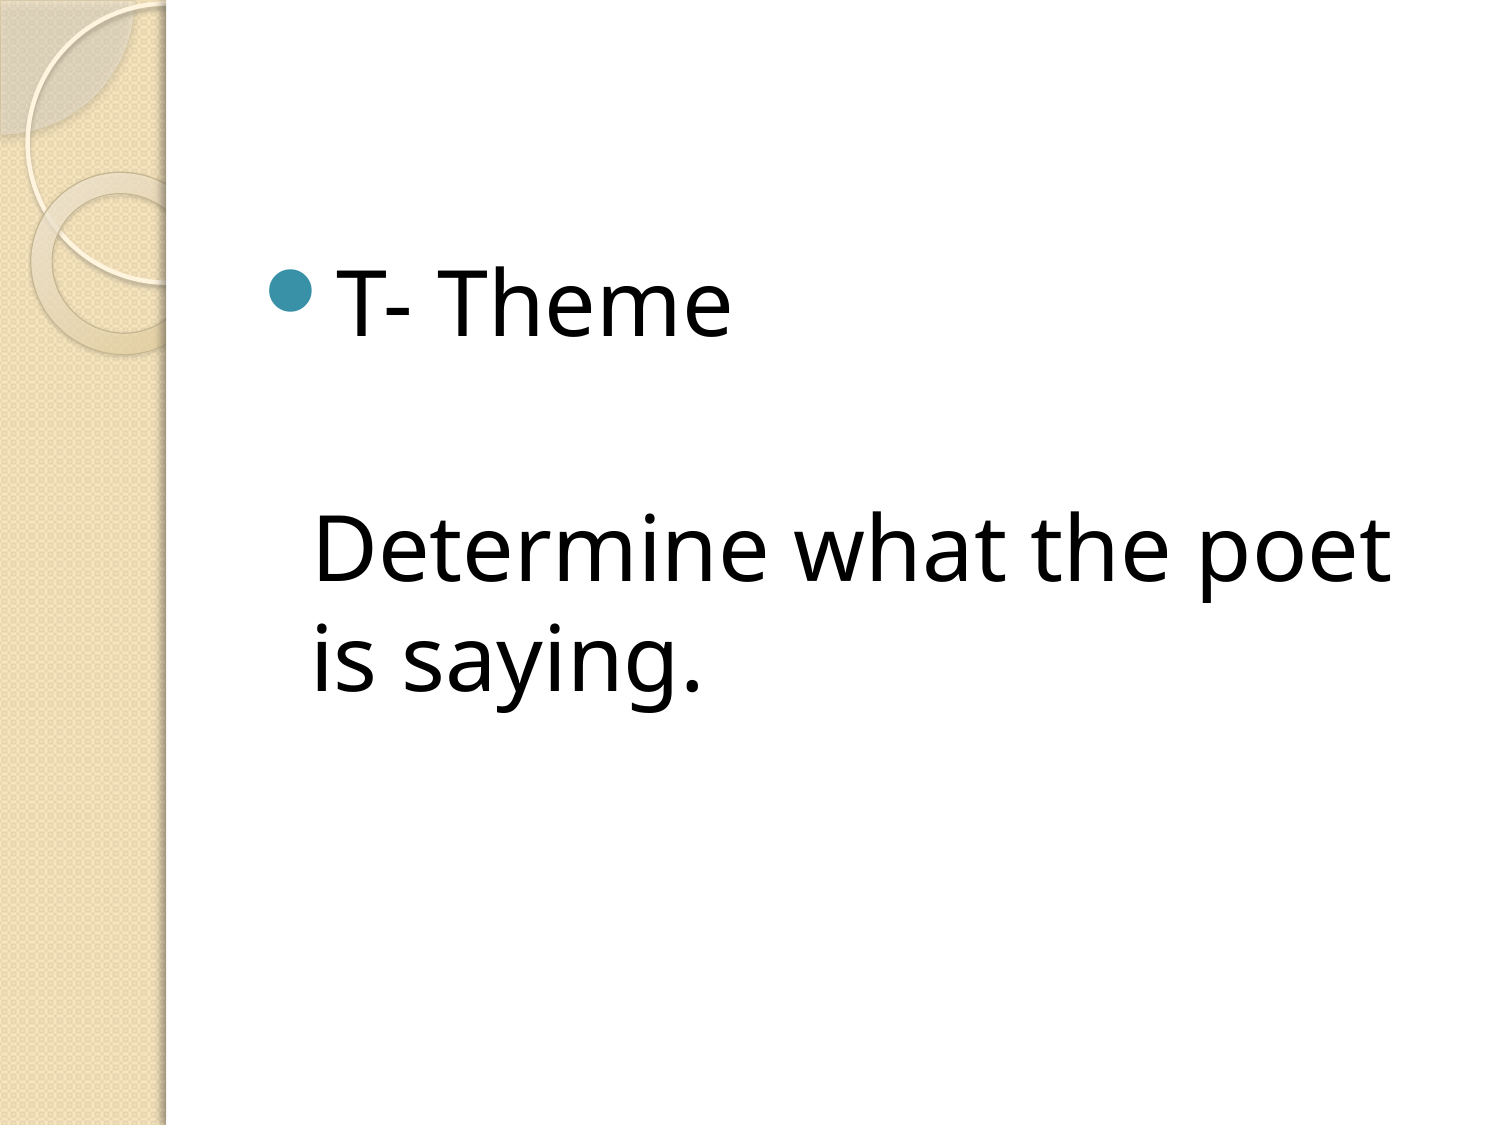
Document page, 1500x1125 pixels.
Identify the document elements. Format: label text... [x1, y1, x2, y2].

list T- Theme Determine what the poet is saying. [235, 237, 1466, 1025]
